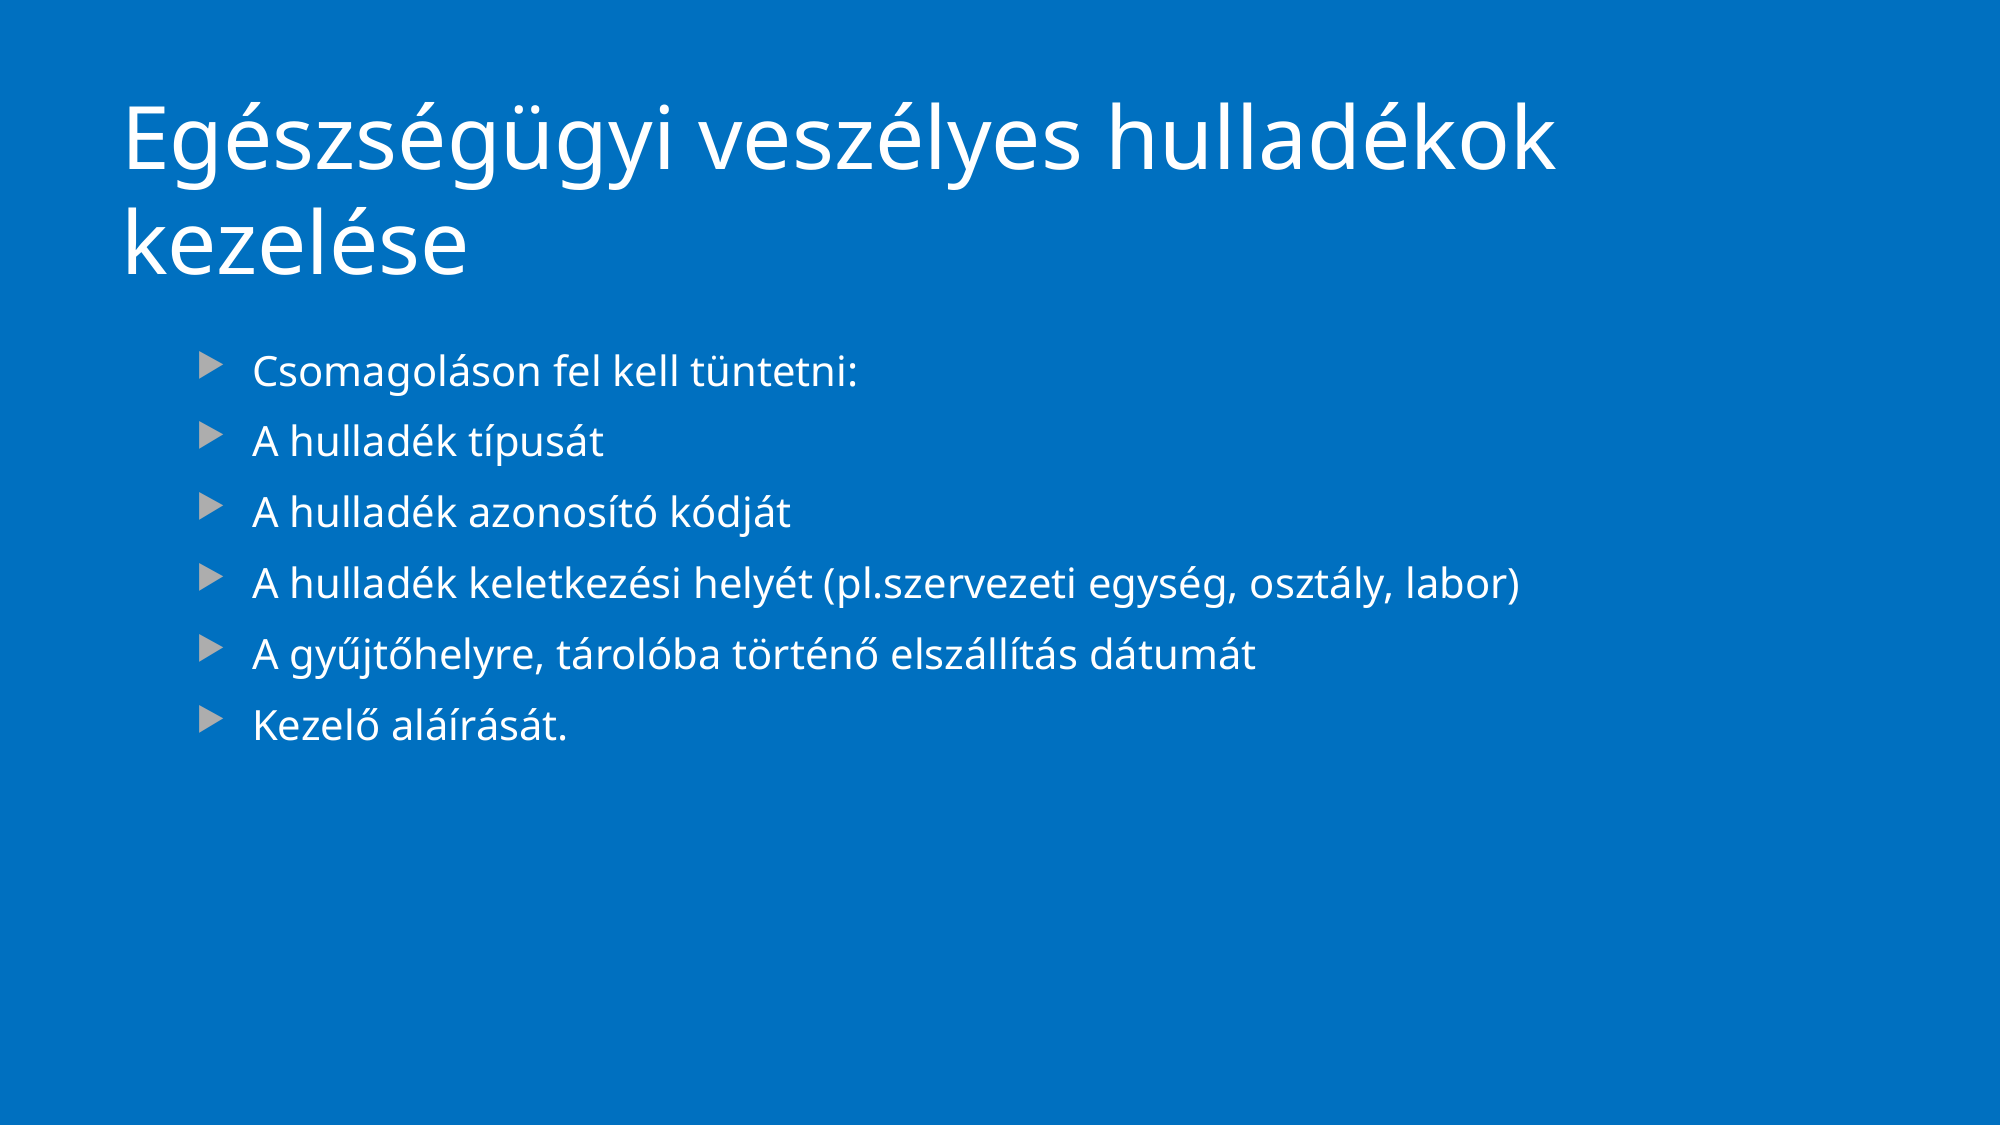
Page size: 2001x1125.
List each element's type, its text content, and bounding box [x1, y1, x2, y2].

list Csomagoláson fel kell tüntetni: A hulladék típusát A hulladék azonosító kódját A hulladék keletkezési helyét (pl.szervezeti egység, osztály, labor) A gyűjtőhelyre, tárolóba történő elszállítás dátumát Kezelő aláírását. [181, 336, 1649, 1025]
title Egészségügyi veszélyes hulladékok kezelése [106, 74, 1649, 304]
